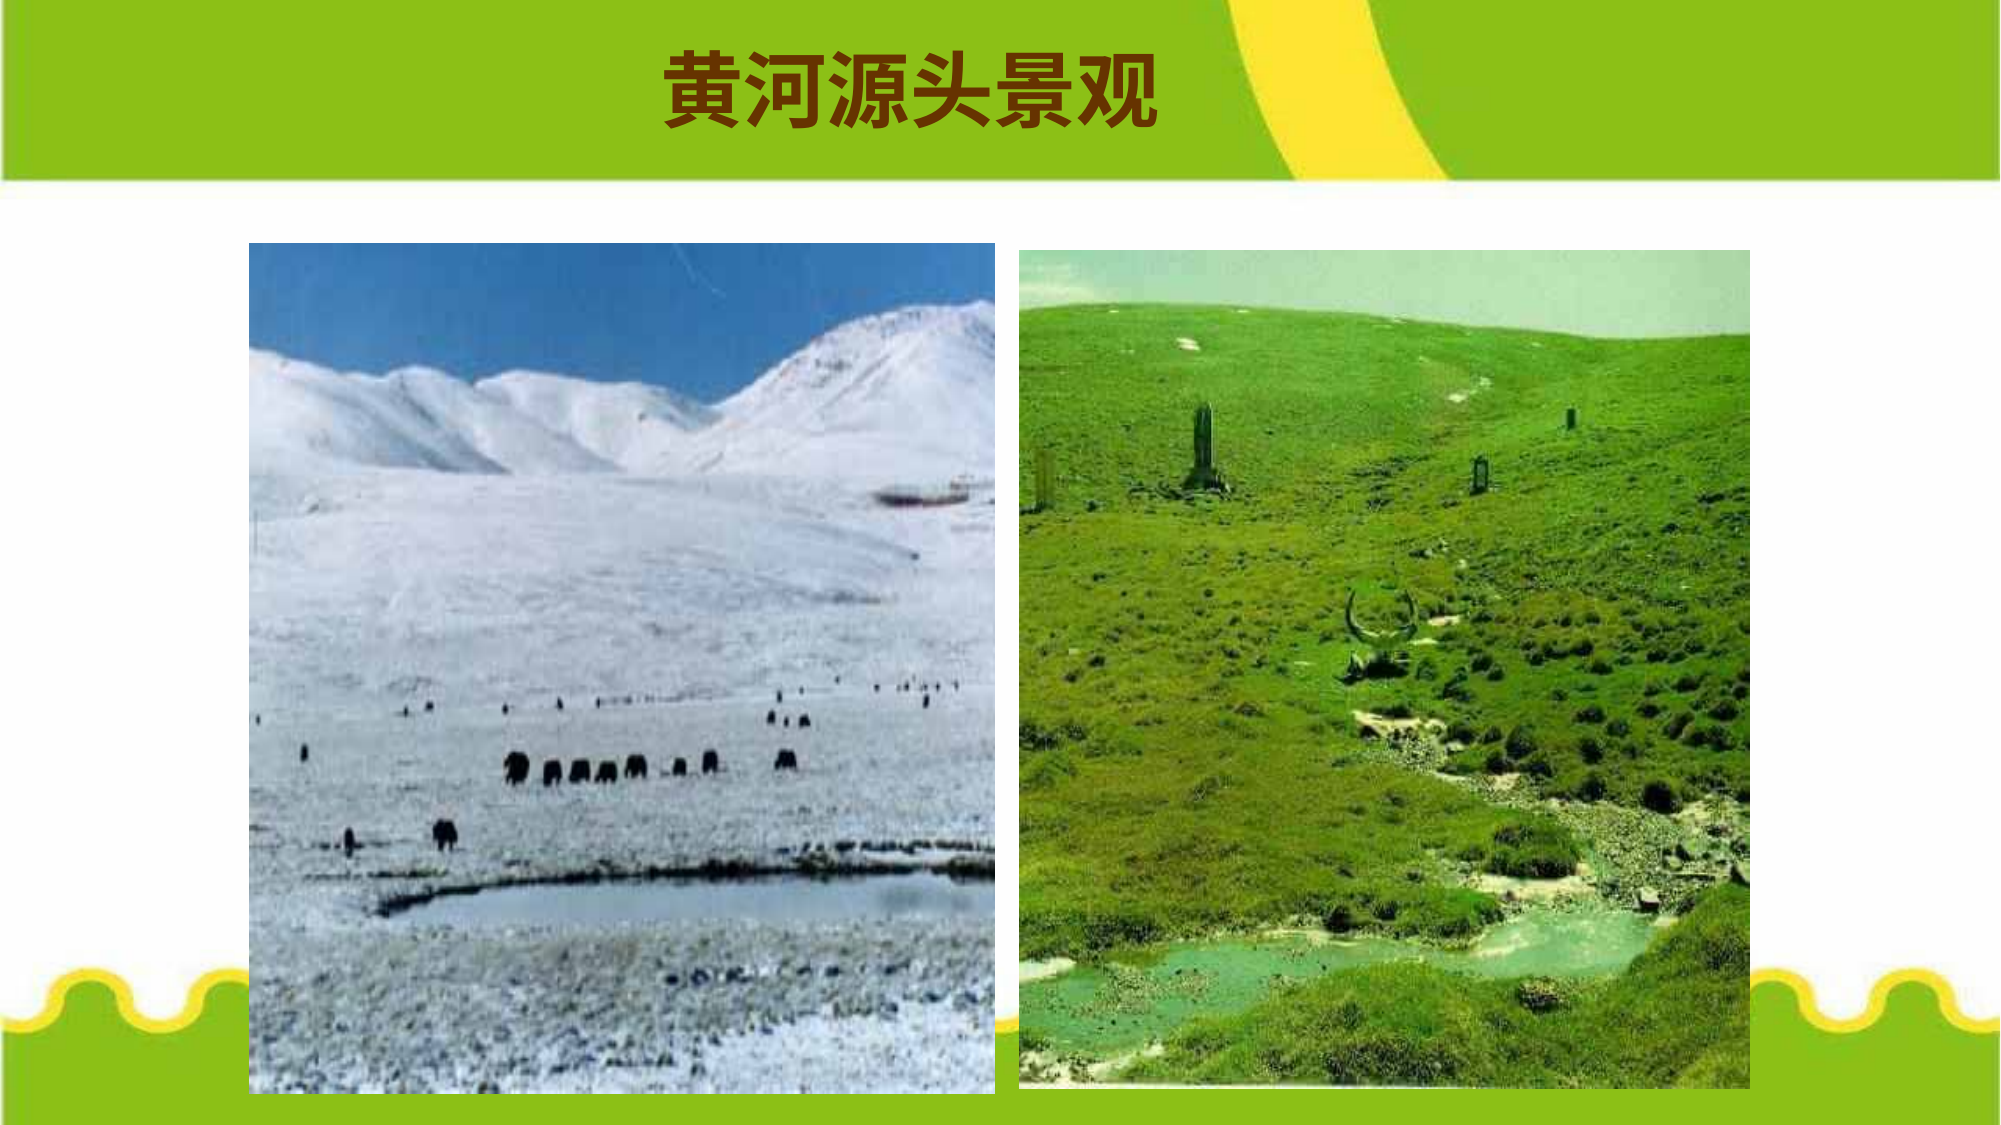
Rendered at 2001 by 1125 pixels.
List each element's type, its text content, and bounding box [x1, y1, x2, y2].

text_box 黄河源头景观 [645, 31, 1308, 146]
picture [0, 0, 2001, 1125]
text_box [249, 243, 1751, 1095]
